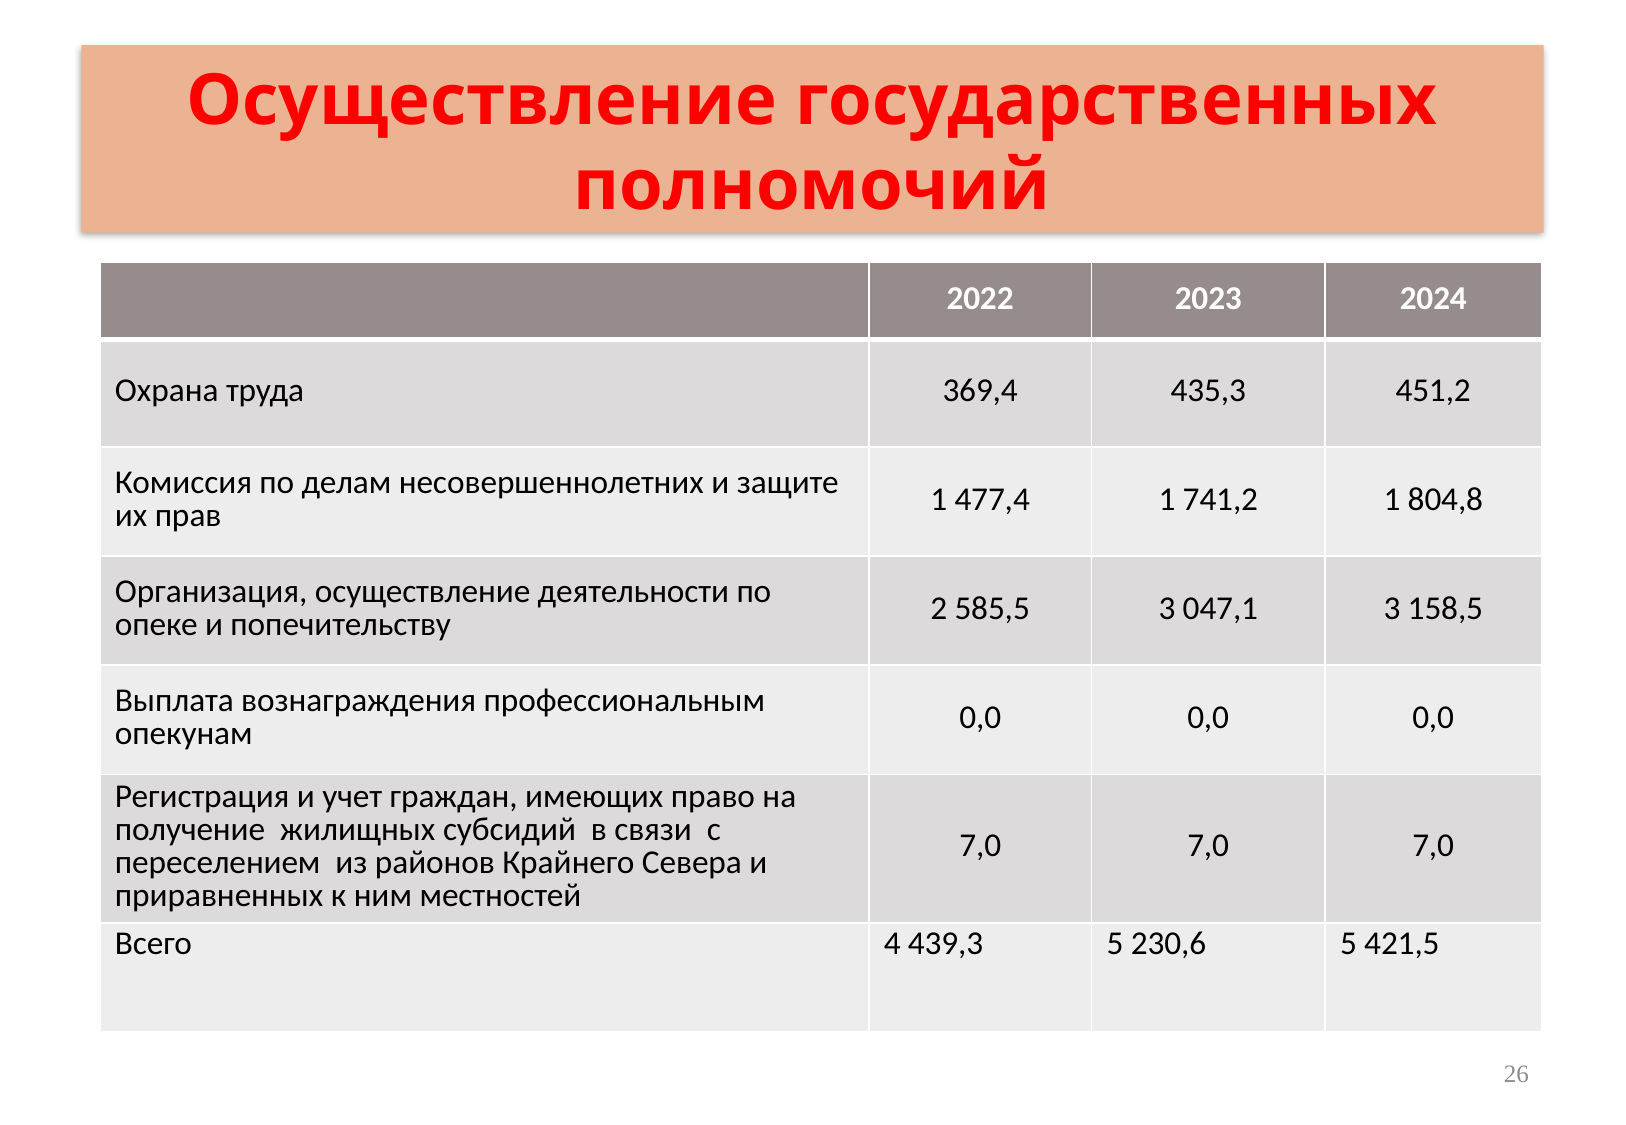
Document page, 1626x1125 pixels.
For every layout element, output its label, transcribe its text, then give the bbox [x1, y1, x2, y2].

table_cell 1 477,4 [870, 448, 1091, 555]
table_header 2023 [1092, 263, 1324, 337]
table_header 2024 [1326, 263, 1541, 337]
table_cell Регистрация и учет граждан, имеющих право на получение жилищных субсидий в связи с переселением из районов Крайнего Севера и приравненных к ним местностей [101, 775, 868, 922]
table_cell 369,4 [870, 342, 1091, 446]
table_cell 0,0 [1092, 666, 1324, 774]
table_cell 451,2 [1326, 342, 1541, 446]
table_cell 435,3 [1092, 342, 1324, 446]
table_cell 4 439,3 [870, 924, 1091, 1031]
table_cell Выплата вознаграждения профессиональным опекунам [101, 666, 868, 774]
table_cell 0,0 [870, 666, 1091, 774]
table_cell Организация, осуществление деятельности по опеке и попечительству [101, 557, 868, 664]
table_cell Охрана труда [101, 342, 868, 446]
table_header [101, 263, 868, 337]
table_cell 1 804,8 [1326, 448, 1541, 555]
table_cell Всего [101, 924, 868, 1031]
title Осуществление государственных полномочий [81, 45, 1544, 233]
table_cell 0,0 [1326, 666, 1541, 774]
slide_number 26 [1164, 1042, 1544, 1103]
table_cell 7,0 [1326, 775, 1541, 922]
table_header 2022 [870, 263, 1091, 337]
table_cell 7,0 [1092, 775, 1324, 922]
table_cell 2 585,5 [870, 557, 1091, 664]
table_cell 5 230,6 [1092, 924, 1324, 1031]
table_cell Комиссия по делам несовершеннолетних и защите их прав [101, 448, 868, 555]
table_cell 3 047,1 [1092, 557, 1324, 664]
table_cell 3 158,5 [1326, 557, 1541, 664]
table_cell 7,0 [870, 775, 1091, 922]
table_cell 5 421,5 [1326, 924, 1541, 1031]
table_cell 1 741,2 [1092, 448, 1324, 555]
